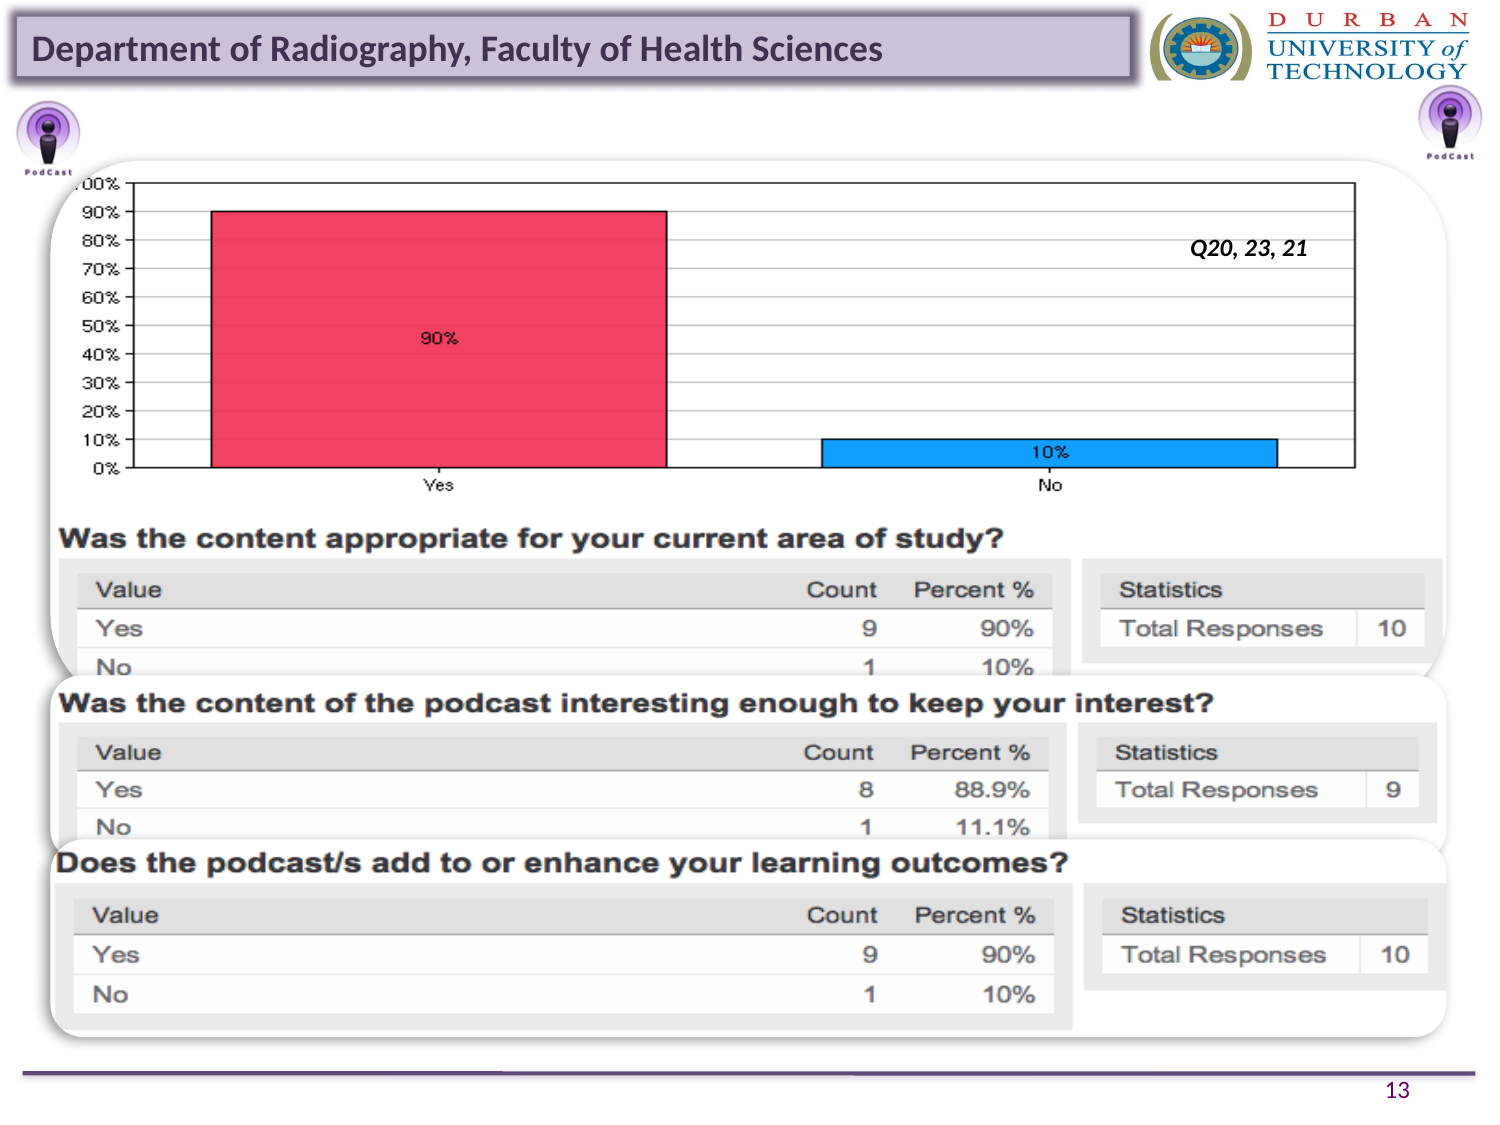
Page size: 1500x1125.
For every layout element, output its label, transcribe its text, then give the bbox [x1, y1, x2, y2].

slide_number 13 [1074, 1058, 1425, 1119]
picture [0, 12, 1500, 1038]
